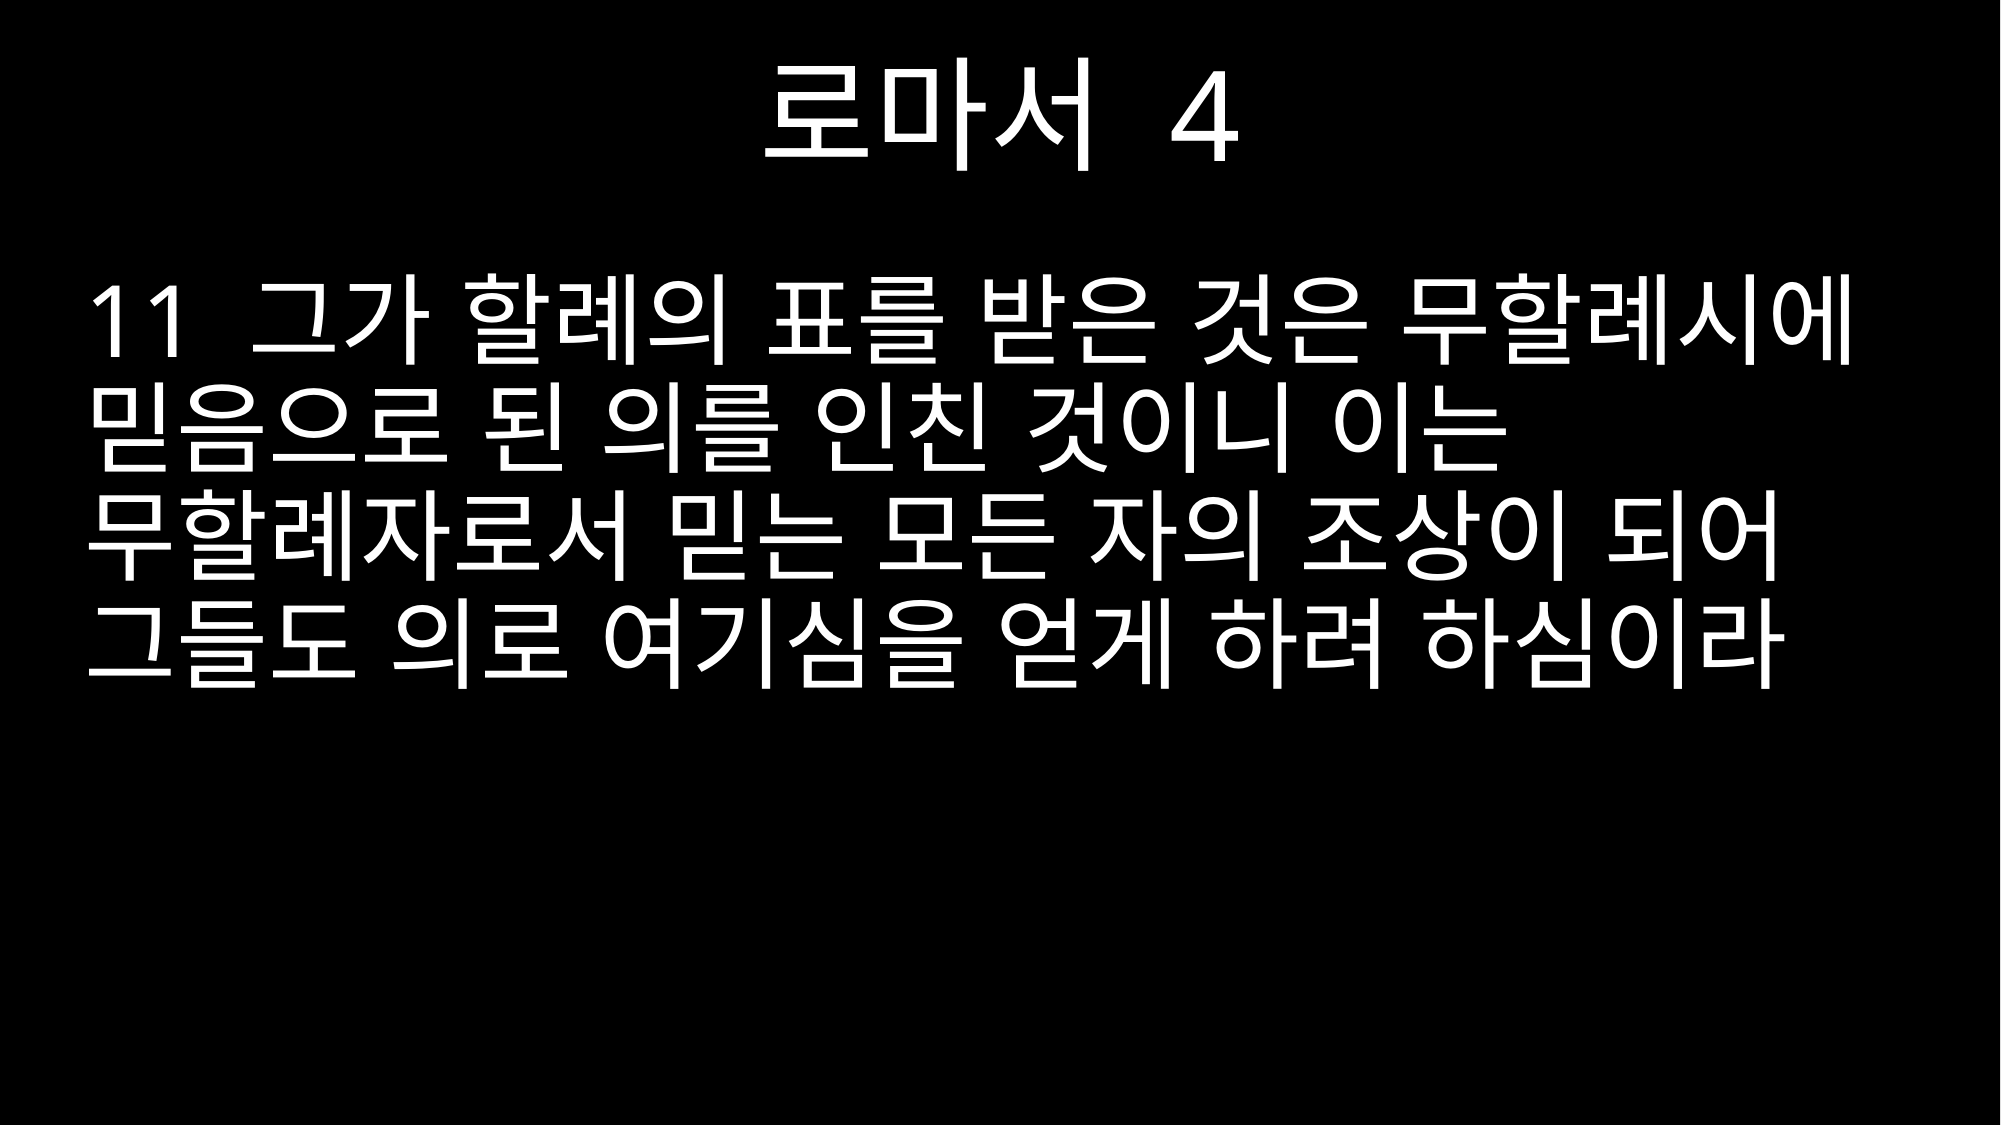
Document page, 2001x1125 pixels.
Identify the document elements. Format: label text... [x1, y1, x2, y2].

list 11 그가 할례의 표를 받은 것은 무할례시에 믿음으로 된 의를 인친 것이니 이는 무할례자로서 믿는 모든 자의 조상이 되어 그들도 의로 여기심을 얻게 하려 하심이라 [69, 263, 1953, 423]
picture [0, 0, 2001, 1125]
footer 로마서 4 [0, 32, 2000, 192]
